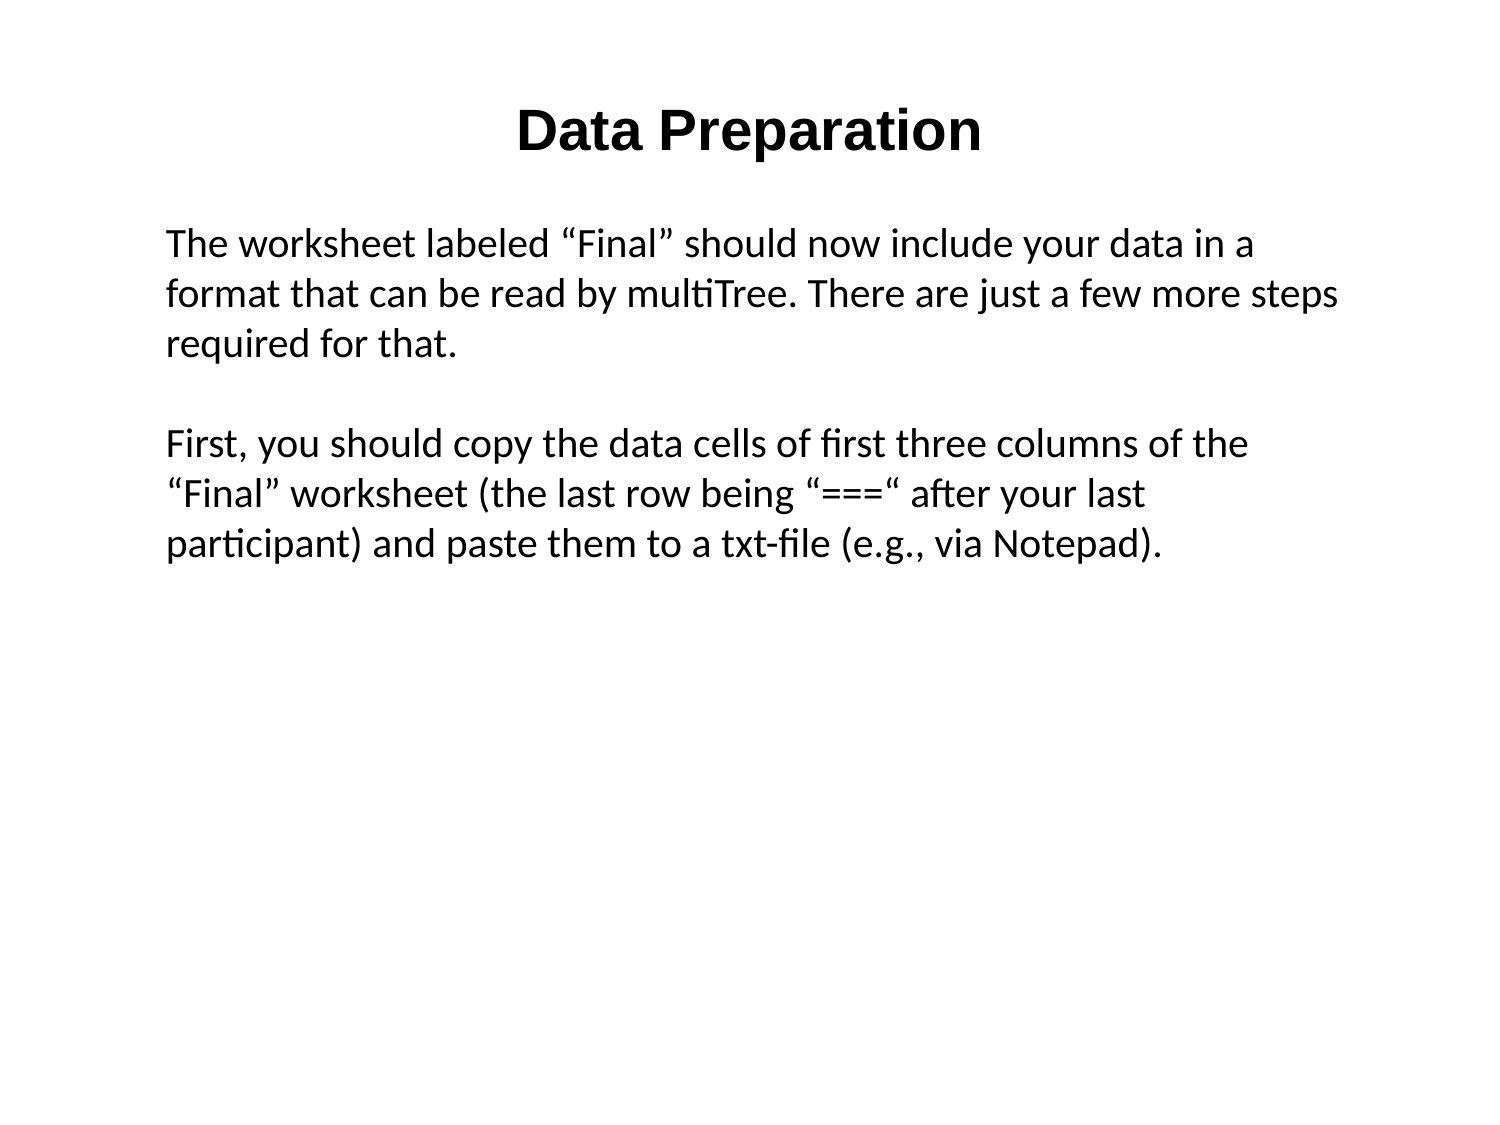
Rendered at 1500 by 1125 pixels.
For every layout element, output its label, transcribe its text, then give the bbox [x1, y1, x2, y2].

text_box The worksheet labeled “Final” should now include your data in a format that can be read by multiTree. There are just a few more steps required for that. First, you should copy the data cells of first three columns of the “Final” worksheet (the last row being “===“ after your last participant) and paste them to a txt-file (e.g., via Notepad). [151, 208, 1356, 573]
text_box Data Preparation [0, 84, 1500, 185]
